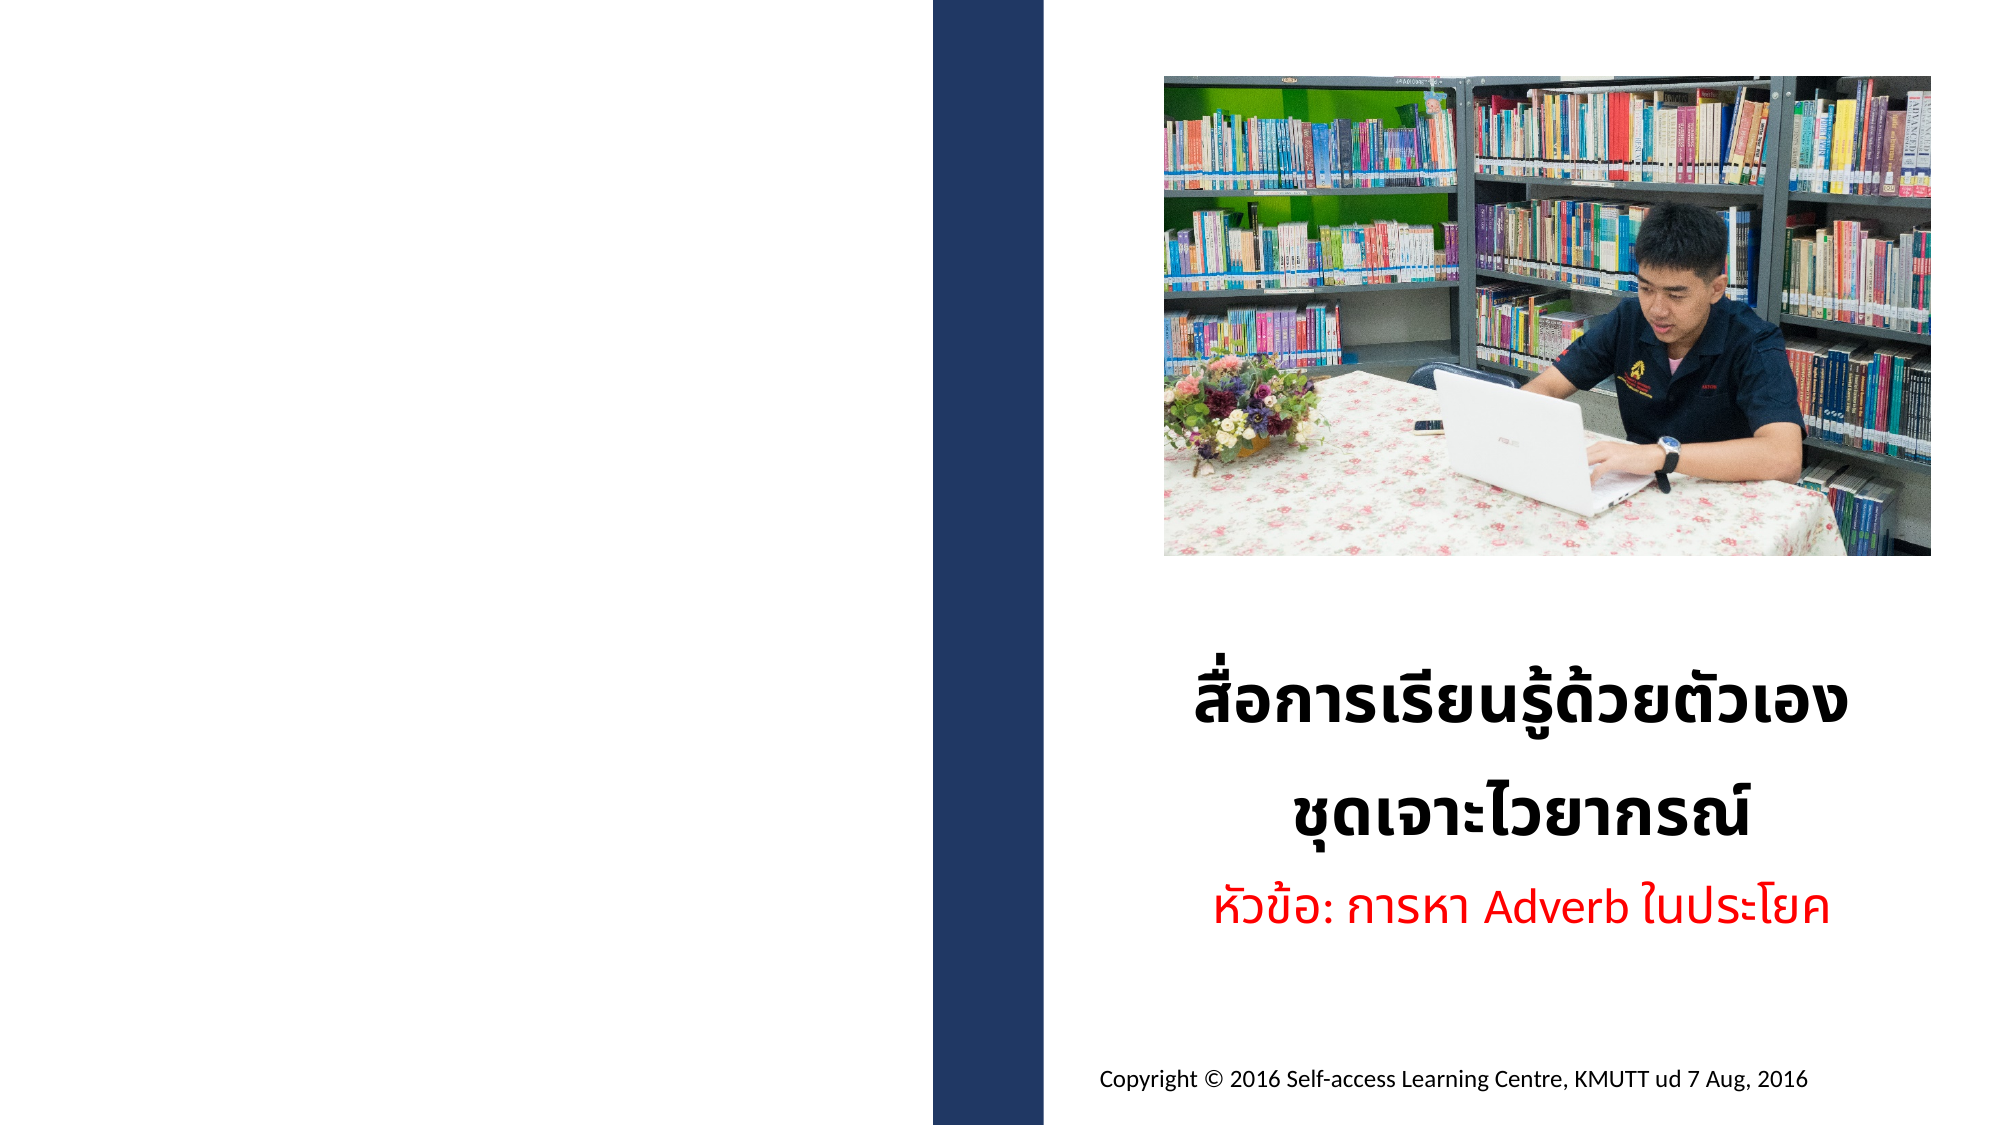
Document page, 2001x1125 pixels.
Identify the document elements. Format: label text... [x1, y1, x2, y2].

text_box [932, 0, 1045, 1125]
picture [1164, 76, 1931, 556]
text_box สื่อการเรียนรู้ด้วยตัวเอง ชุดเจาะไวยากรณ์ หัวข้อ: การหา Adverb ในประโยค [1158, 647, 1886, 943]
text_box Copyright © 2016 Self-access Learning Centre, KMUTT ud 7 Aug, 2016 [1082, 1053, 1851, 1101]
